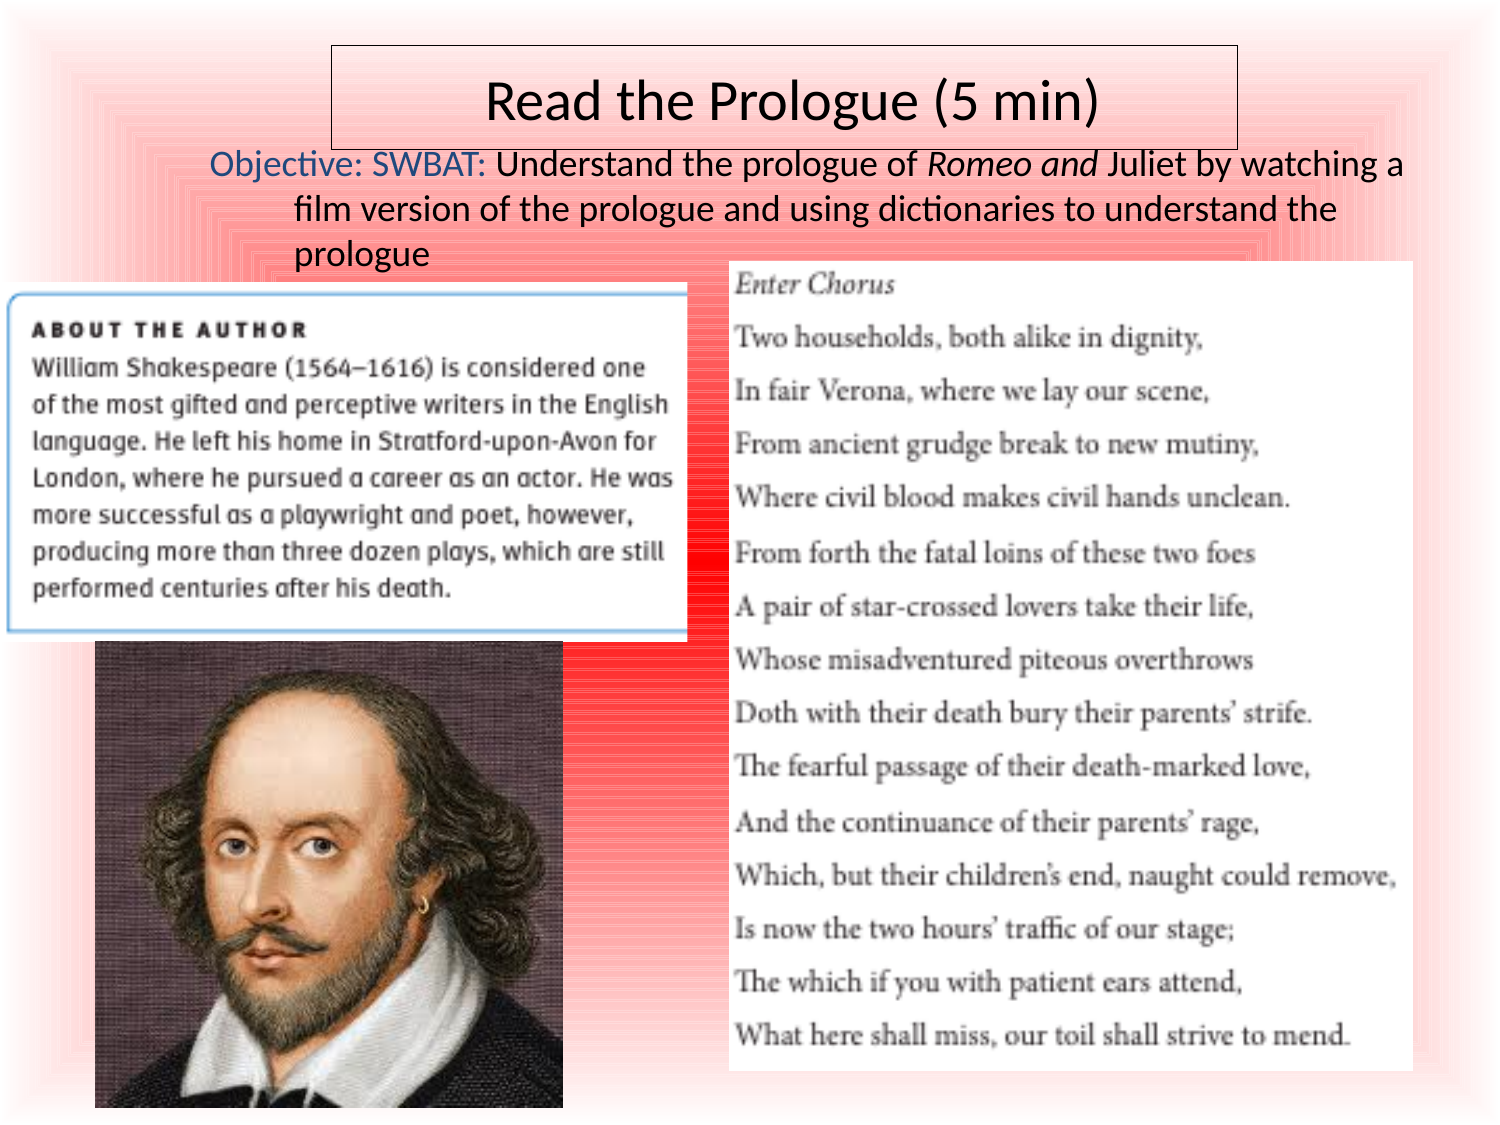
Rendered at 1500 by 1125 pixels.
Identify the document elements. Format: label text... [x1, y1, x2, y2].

picture [728, 261, 1413, 1071]
text_box Objective: SWBAT: Understand the prologue of Romeo and Juliet by watching a film version of the prologue and using dictionaries to understand the prologue [95, 131, 1438, 282]
title Read the Prologue (5 min) [331, 45, 1238, 131]
picture [0, 282, 688, 1109]
